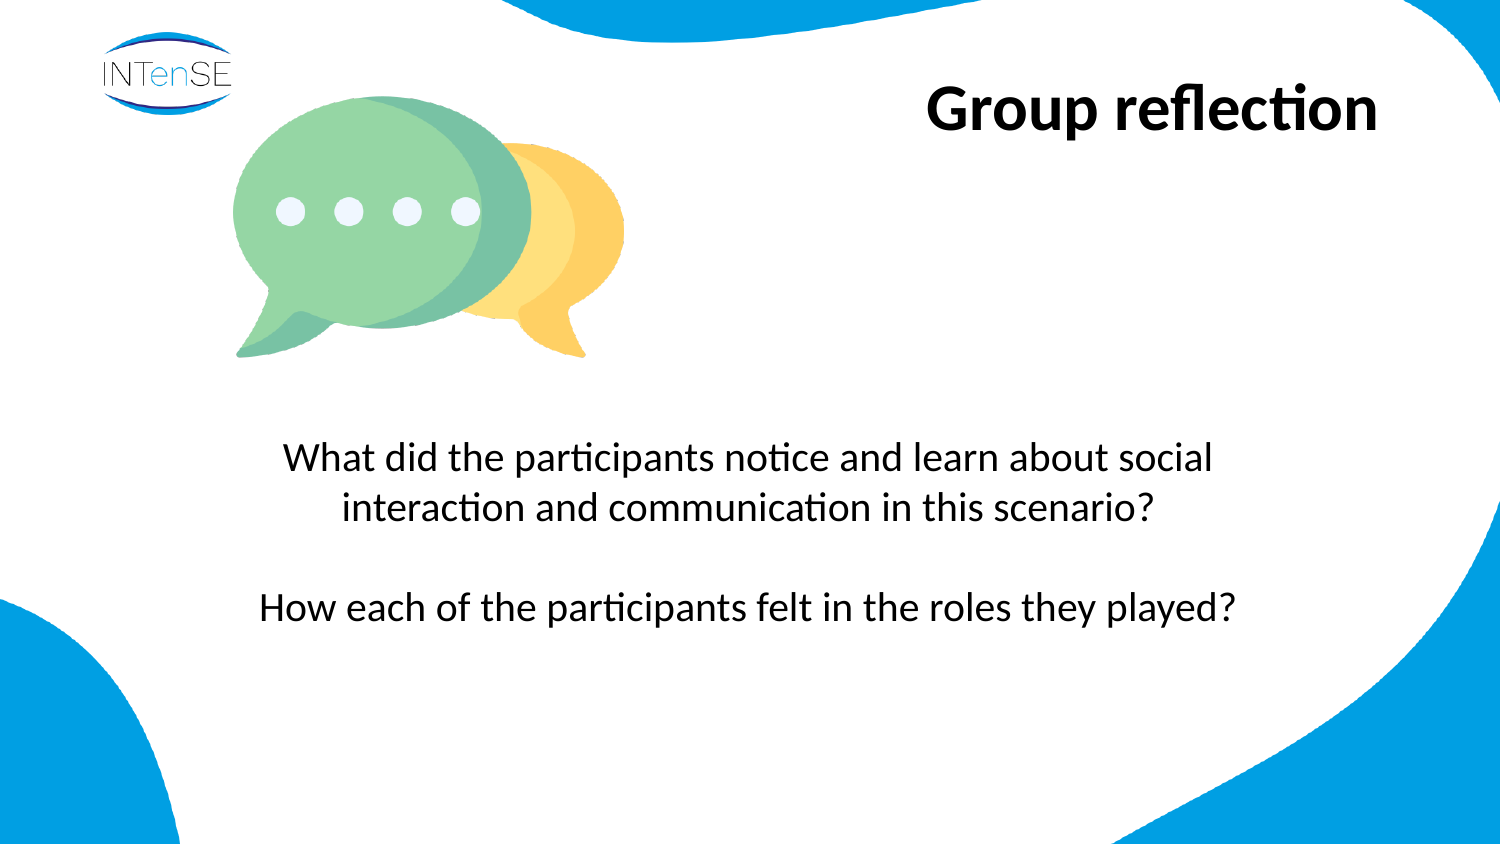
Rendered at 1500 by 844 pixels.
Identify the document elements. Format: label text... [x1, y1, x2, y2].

title Group reflection [627, 56, 1425, 197]
picture [0, 0, 1500, 844]
list What did the participants notice and learn about social interaction and communication in this scenario? How each of the participants felt in the roles they played? [185, 421, 1312, 844]
